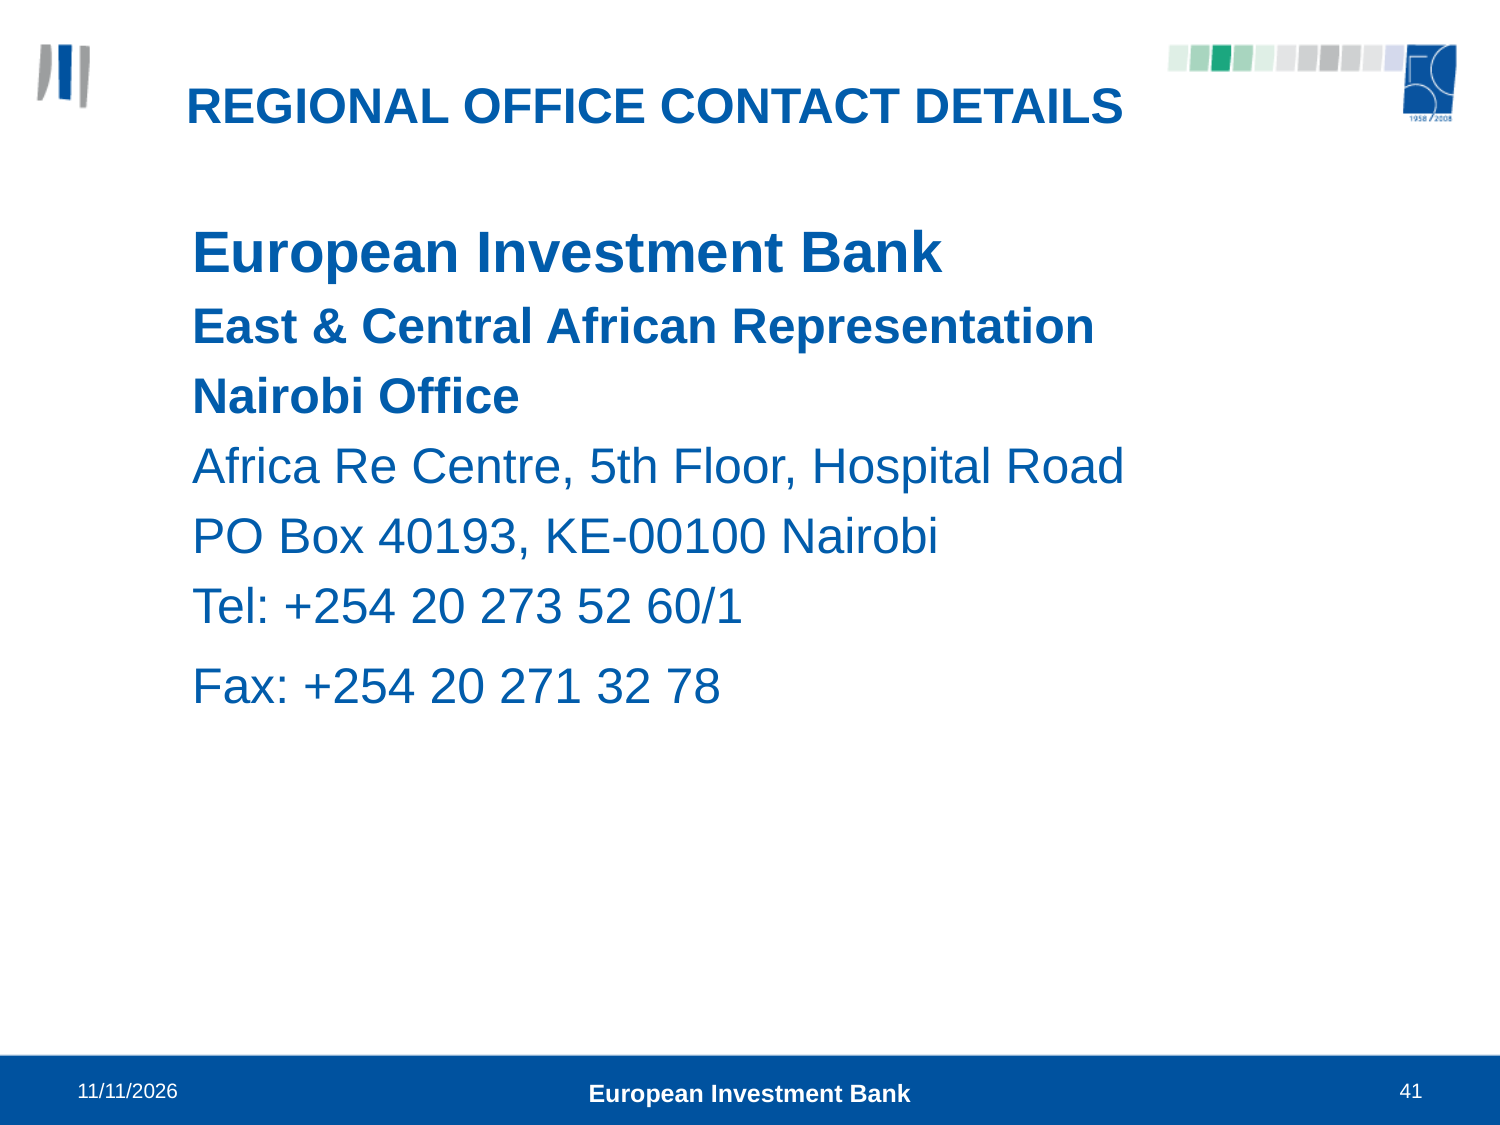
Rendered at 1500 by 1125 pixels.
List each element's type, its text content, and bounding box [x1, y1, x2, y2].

footer European Investment Bank [229, 1070, 1271, 1125]
picture [0, 0, 1500, 1125]
slide_number 41 [1274, 1070, 1438, 1125]
list European Investment Bank East & Central African Representation Nairobi Office Africa Re Centre, 5th Floor, Hospital Road PO Box 40193, KE-00100 Nairobi Tel: +254 20 273 52 60/1 Fax: +254 20 271 32 78 [176, 206, 1382, 987]
title REGIONAL OFFICE CONTACT DETAILS [170, 66, 1353, 185]
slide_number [62, 1070, 226, 1125]
